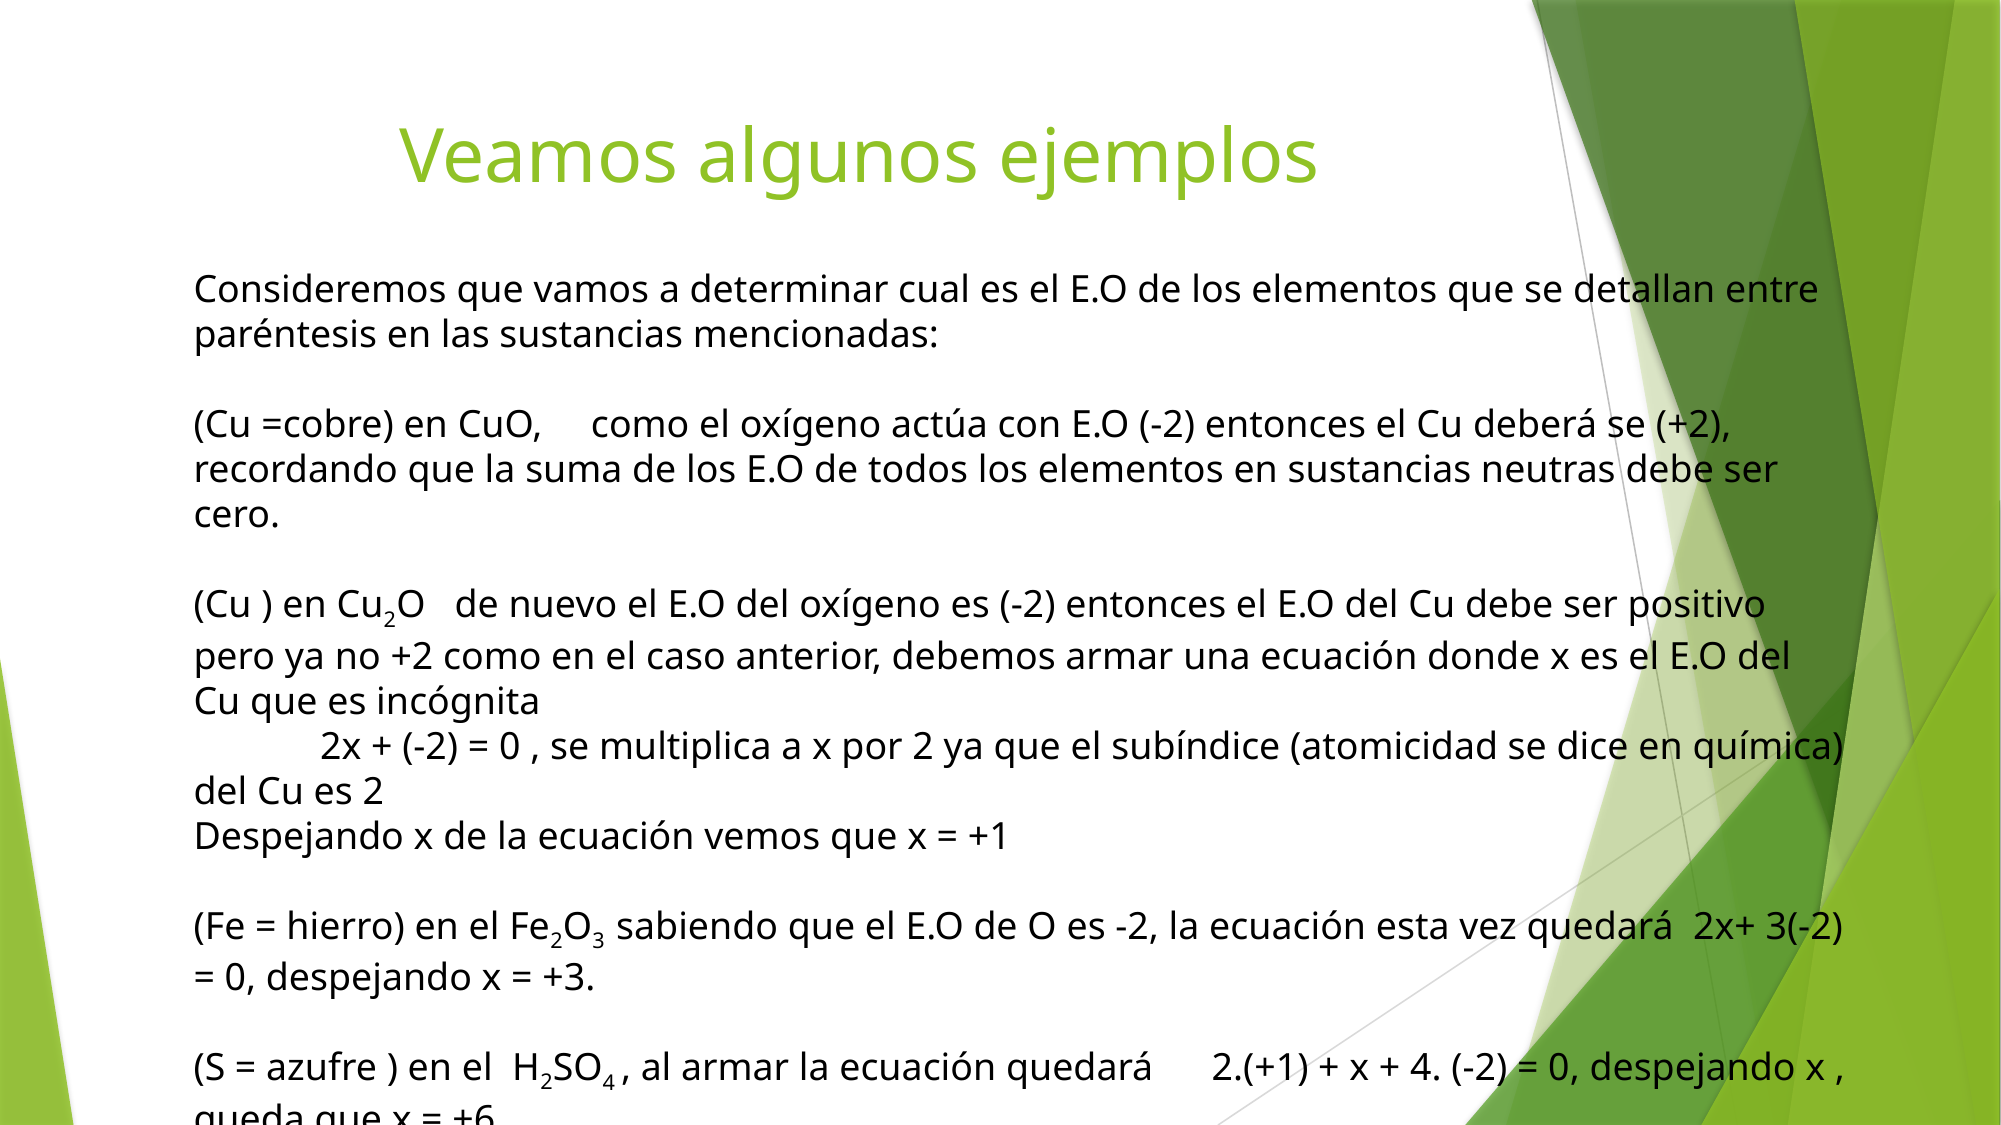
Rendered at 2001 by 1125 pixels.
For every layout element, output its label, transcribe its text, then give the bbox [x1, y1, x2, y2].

text_box Consideremos que vamos a determinar cual es el E.O de los elementos que se detallan entre paréntesis en las sustancias mencionadas: (Cu =cobre) en CuO, como el oxígeno actúa con E.O (-2) entonces el Cu deberá se (+2), recordando que la suma de los E.O de todos los elementos en sustancias neutras debe ser cero. (Cu ) en Cu2O de nuevo el E.O del oxígeno es (-2) entonces el E.O del Cu debe ser positivo pero ya no +2 como en el caso anterior, debemos armar una ecuación donde x es el E.O del Cu que es incógnita 2x + (-2) = 0 , se multiplica a x por 2 ya que el subíndice (atomicidad se dice en química) del Cu es 2 Despejando x de la ecuación vemos que x = +1 (Fe = hierro) en el Fe2O3 sabiendo que el E.O de O es -2, la ecuación esta vez quedará 2x+ 3(-2) = 0, despejando x = +3. (S = azufre ) en el H2SO4 , al armar la ecuación quedará 2.(+1) + x + 4. (-2) = 0, despejando x , queda que x = +6 [178, 258, 1863, 1125]
title Veamos algunos ejemplos [111, 99, 1522, 317]
